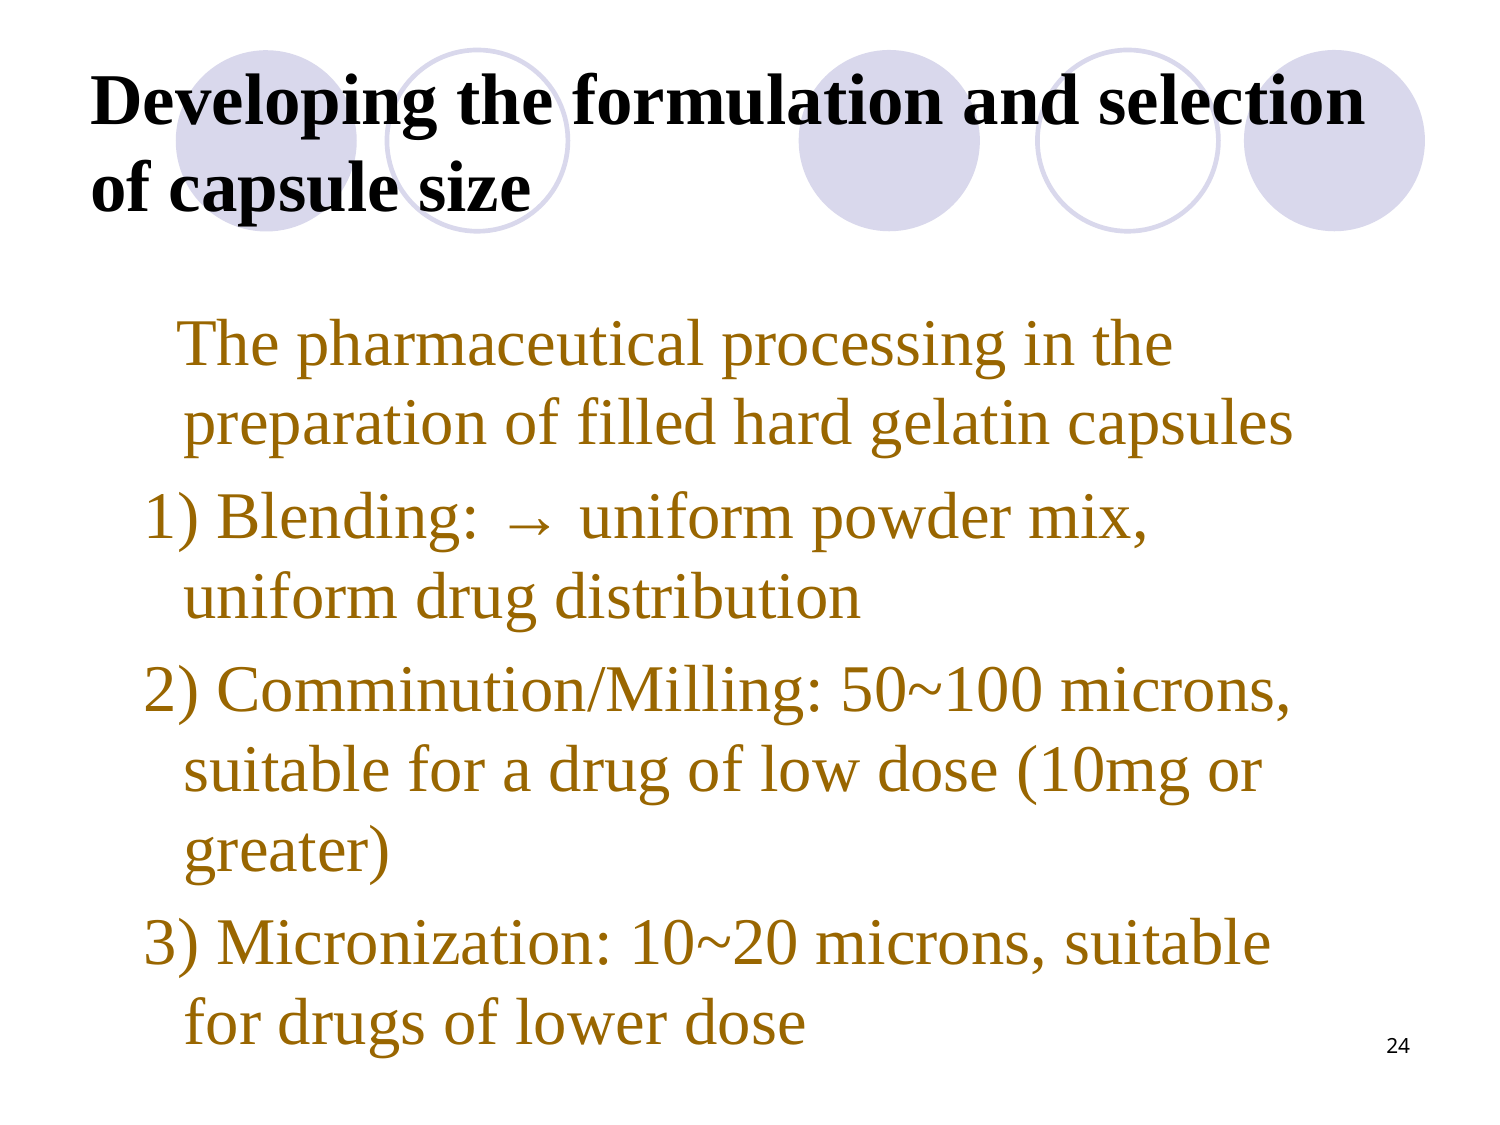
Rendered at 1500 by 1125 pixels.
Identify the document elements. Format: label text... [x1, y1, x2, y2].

slide_number 24 [1074, 1024, 1426, 1101]
title Developing the formulation and selection of capsule size [75, 45, 1425, 233]
list The pharmaceutical processing in the preparation of filled hard gelatin capsules 1) Blending: → uniform powder mix, uniform drug distribution 2) Comminution/Milling: 50~100 microns, suitable for a drug of low dose (10mg or greater) 3) Micronization: 10~20 microns, suitable for drugs of lower dose [112, 290, 1362, 1078]
